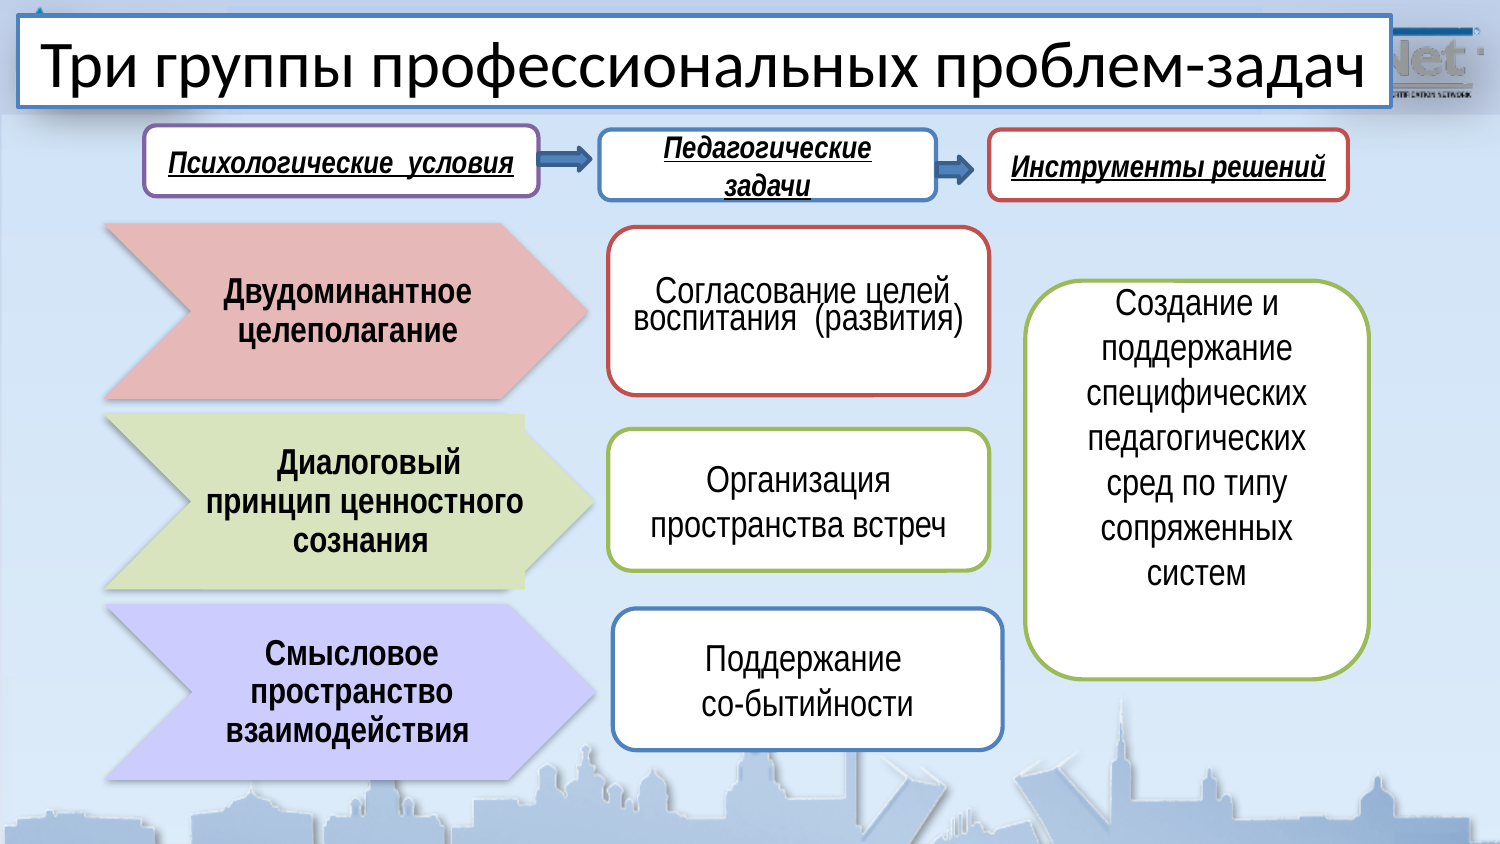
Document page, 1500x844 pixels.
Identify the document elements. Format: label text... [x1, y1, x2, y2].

text_box Инструменты решений [987, 127, 1351, 203]
picture [1393, 25, 1484, 101]
picture [10, 2, 188, 101]
text_box Поддержание со-бытийности [610, 606, 1005, 753]
text_box Создание и поддержание специфических педагогических сред по типу сопряженных систем [1023, 278, 1371, 682]
text_box [536, 145, 593, 173]
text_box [104, 604, 596, 781]
text_box Педагогические задачи [597, 127, 939, 203]
text_box Организация пространства встреч [606, 426, 992, 573]
title Три группы профессиональных проблем-задач [16, 13, 1393, 109]
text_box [103, 223, 589, 400]
text_box Согласование целей воспитания (развития) [606, 224, 992, 398]
text_box [934, 154, 975, 186]
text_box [103, 413, 595, 590]
text_box Психологические условия [142, 123, 541, 199]
